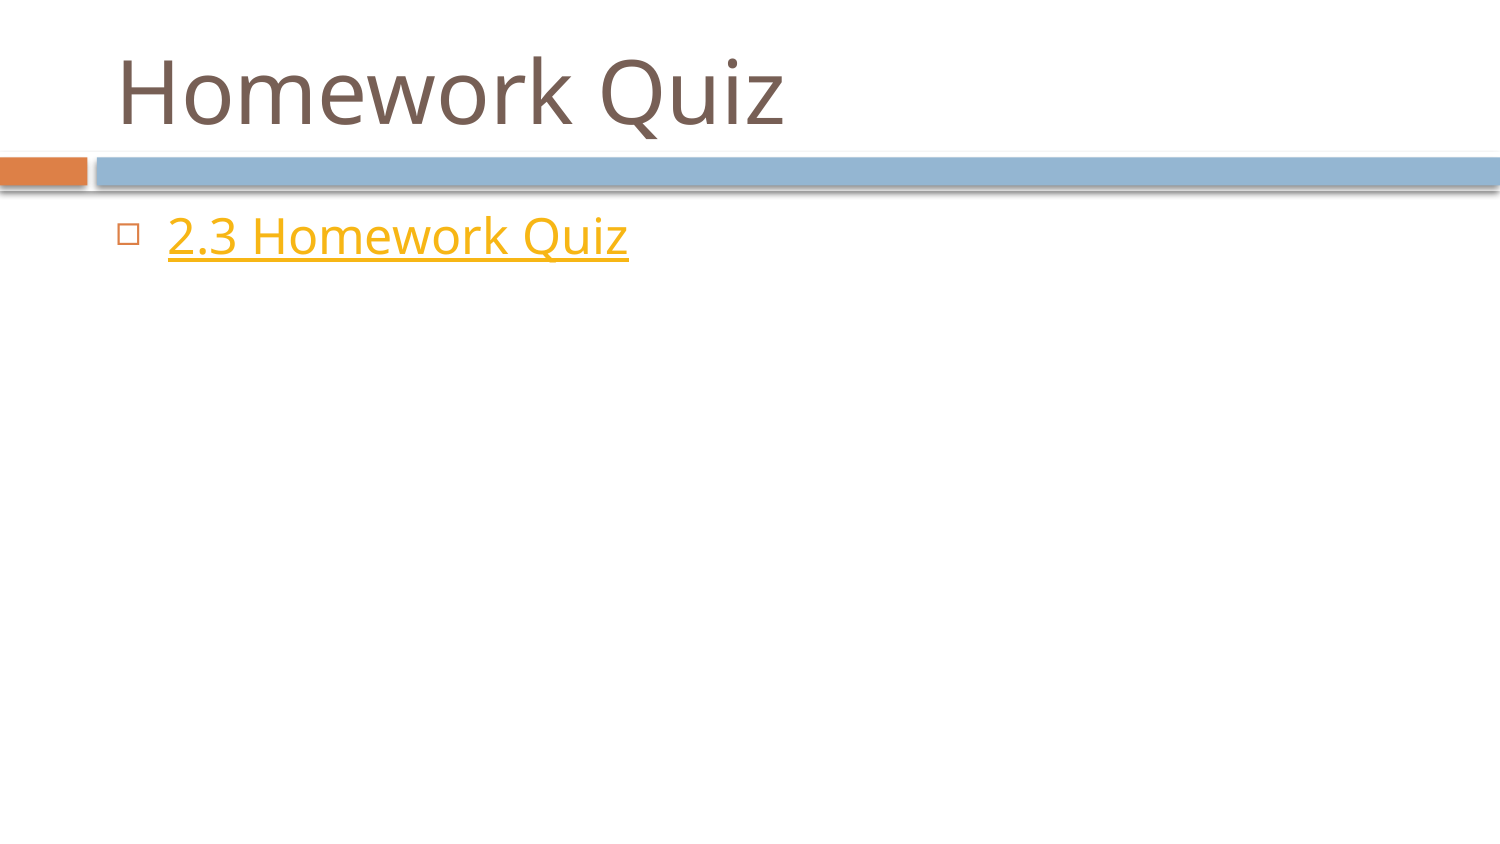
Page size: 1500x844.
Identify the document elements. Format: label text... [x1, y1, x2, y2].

list 2.3 Homework Quiz [100, 196, 1438, 750]
title Homework Quiz [100, 28, 1438, 150]
